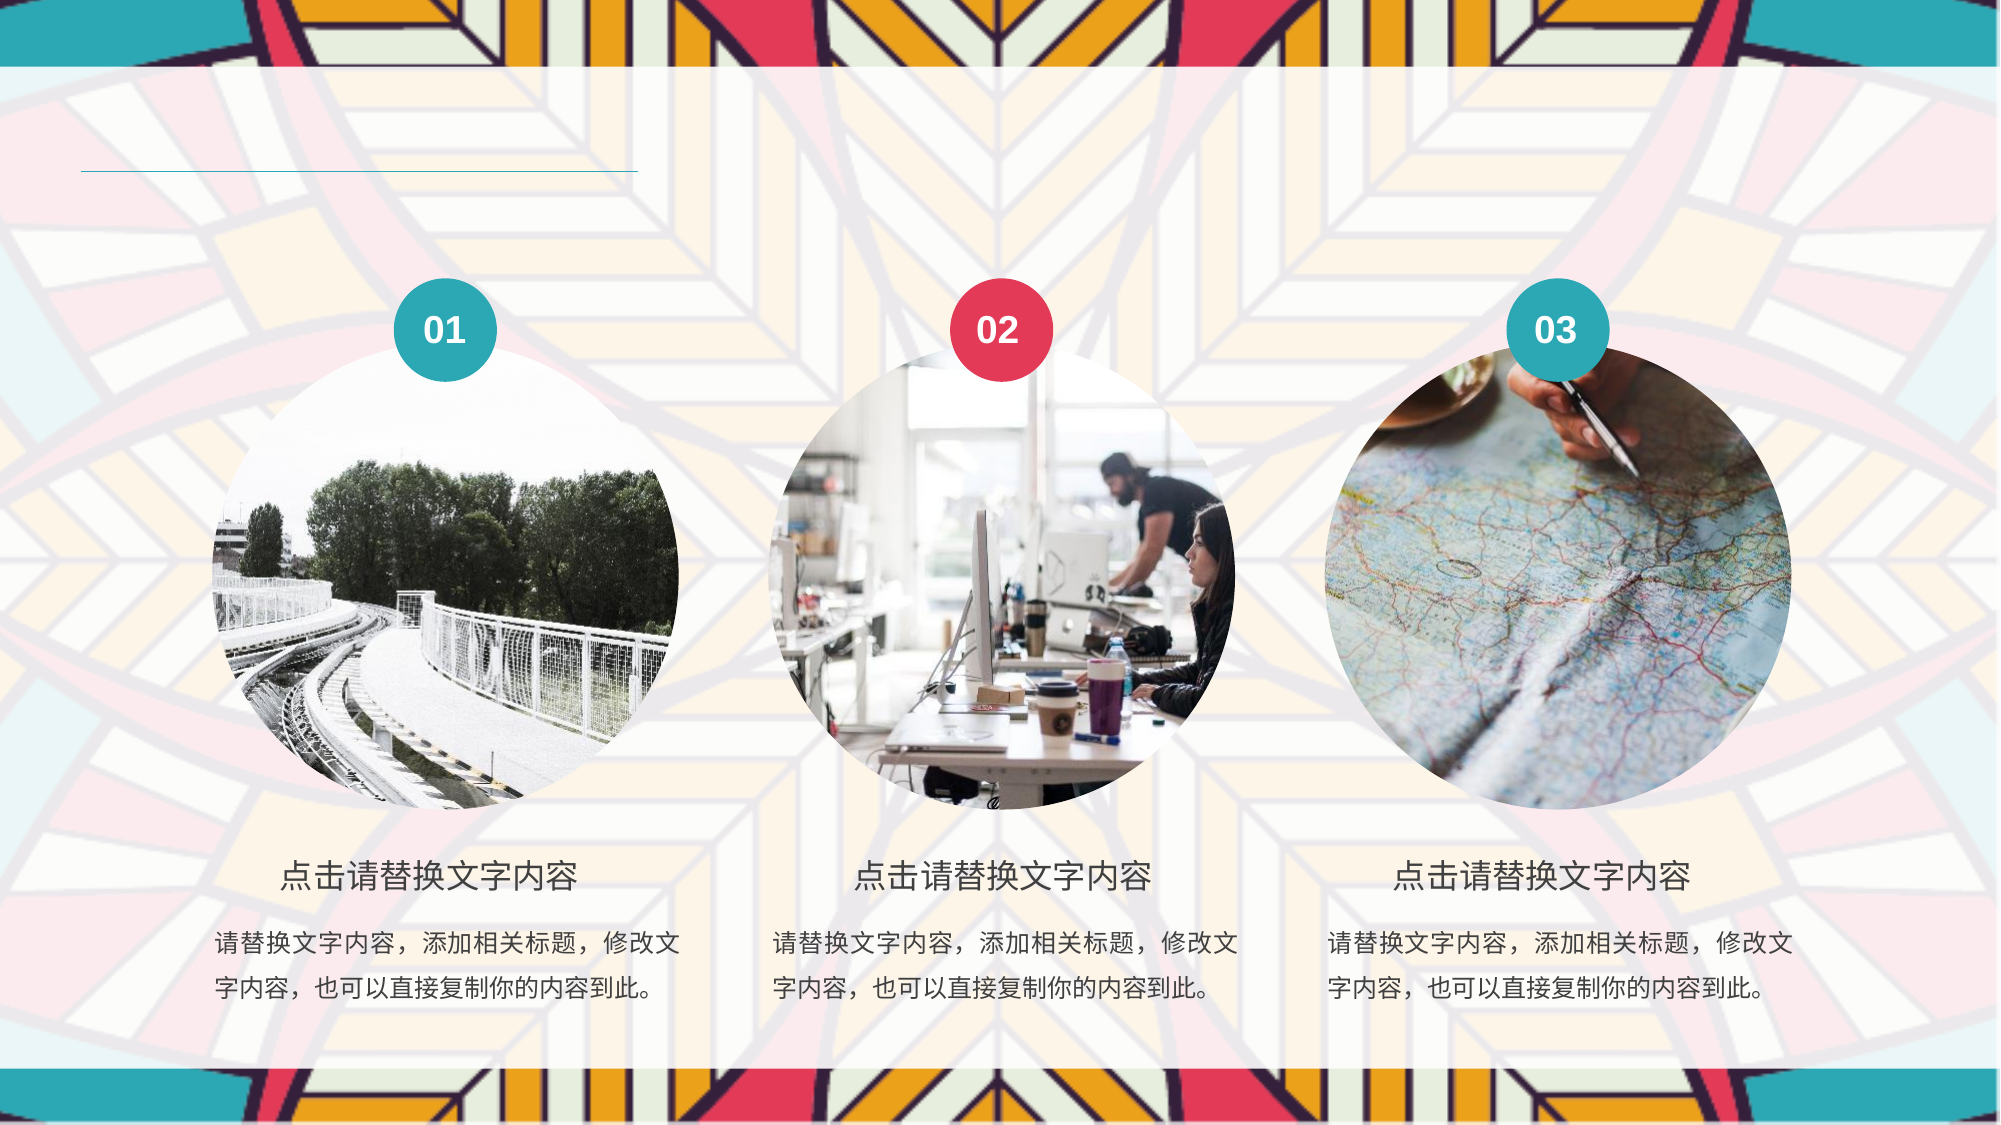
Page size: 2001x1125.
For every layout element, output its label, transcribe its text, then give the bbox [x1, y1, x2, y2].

text_box 点击请替换文字内容 [853, 855, 1154, 896]
text_box 请替换文字内容，添加相关标题，修改文字内容，也可以直接复制你的内容到此。 [214, 912, 681, 1003]
picture [0, 0, 2000, 66]
picture [211, 342, 679, 810]
picture [0, 1069, 2000, 1125]
picture [768, 342, 1236, 810]
text_box 请替换文字内容，添加相关标题，修改文字内容，也可以直接复制你的内容到此。 [1327, 912, 1794, 1003]
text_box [1506, 278, 1610, 382]
picture [1324, 342, 1792, 810]
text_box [950, 278, 1054, 382]
text_box 点击请替换文字内容 [1392, 855, 1693, 896]
text_box 点击请替换文字内容 [280, 855, 580, 896]
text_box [393, 278, 497, 382]
text_box 请替换文字内容，添加相关标题，修改文字内容，也可以直接复制你的内容到此。 [772, 912, 1239, 1003]
